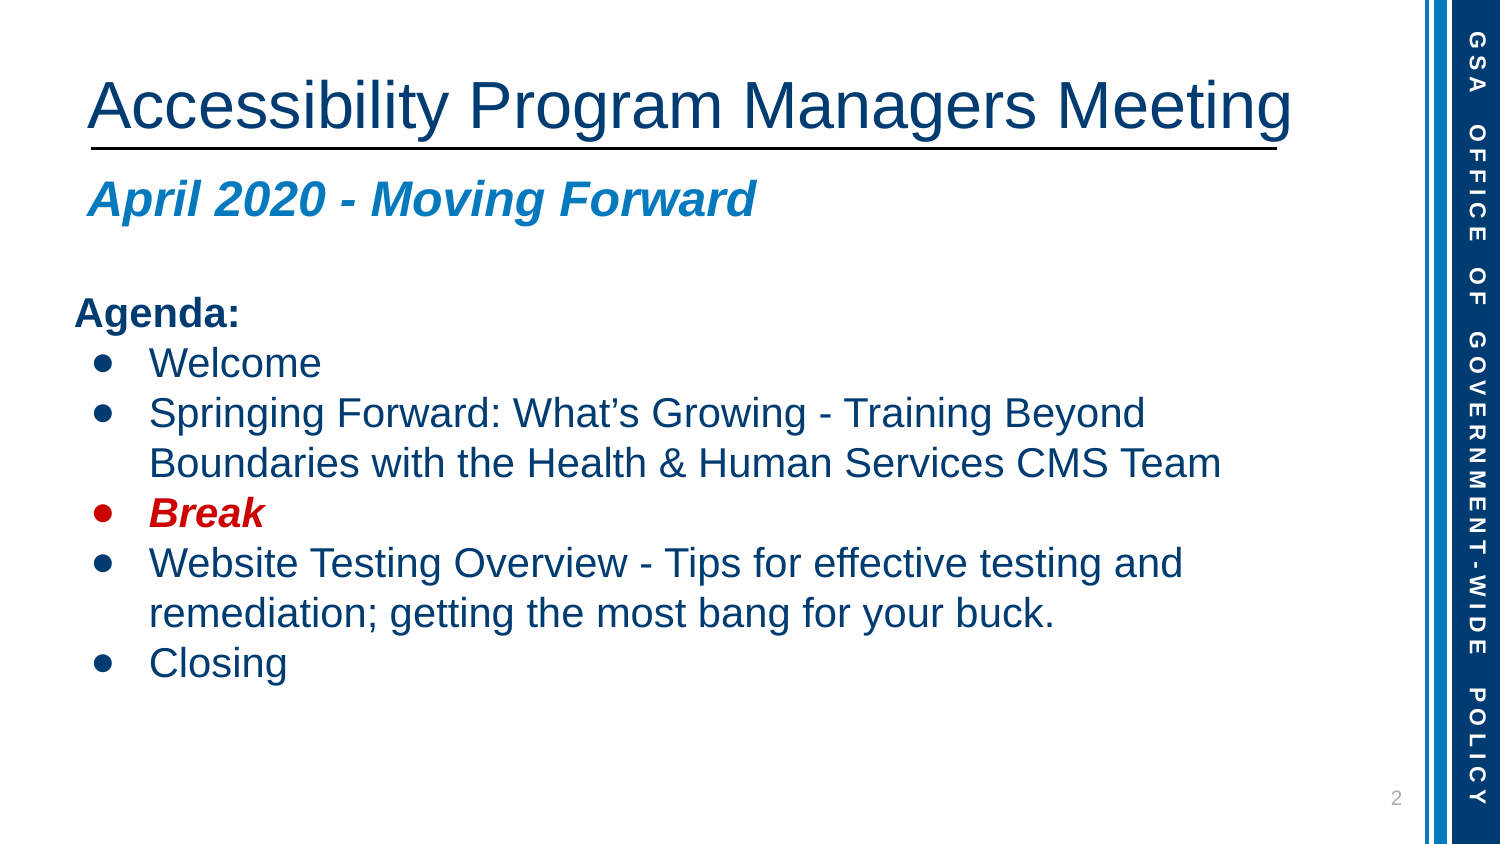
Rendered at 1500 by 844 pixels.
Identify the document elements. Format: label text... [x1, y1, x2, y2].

list Agenda: Welcome Springing Forward: What’s Growing - Training Beyond Boundaries with the Health & Human Services CMS Team Break Website Testing Overview - Tips for effective testing and remediation; getting the most bang for your buck. Closing [58, 263, 1314, 544]
slide_number 2 [1327, 764, 1418, 830]
subtitle April 2020 - Moving Forward [72, 142, 1390, 208]
title Accessibility Program Managers Meeting [72, 12, 1390, 142]
